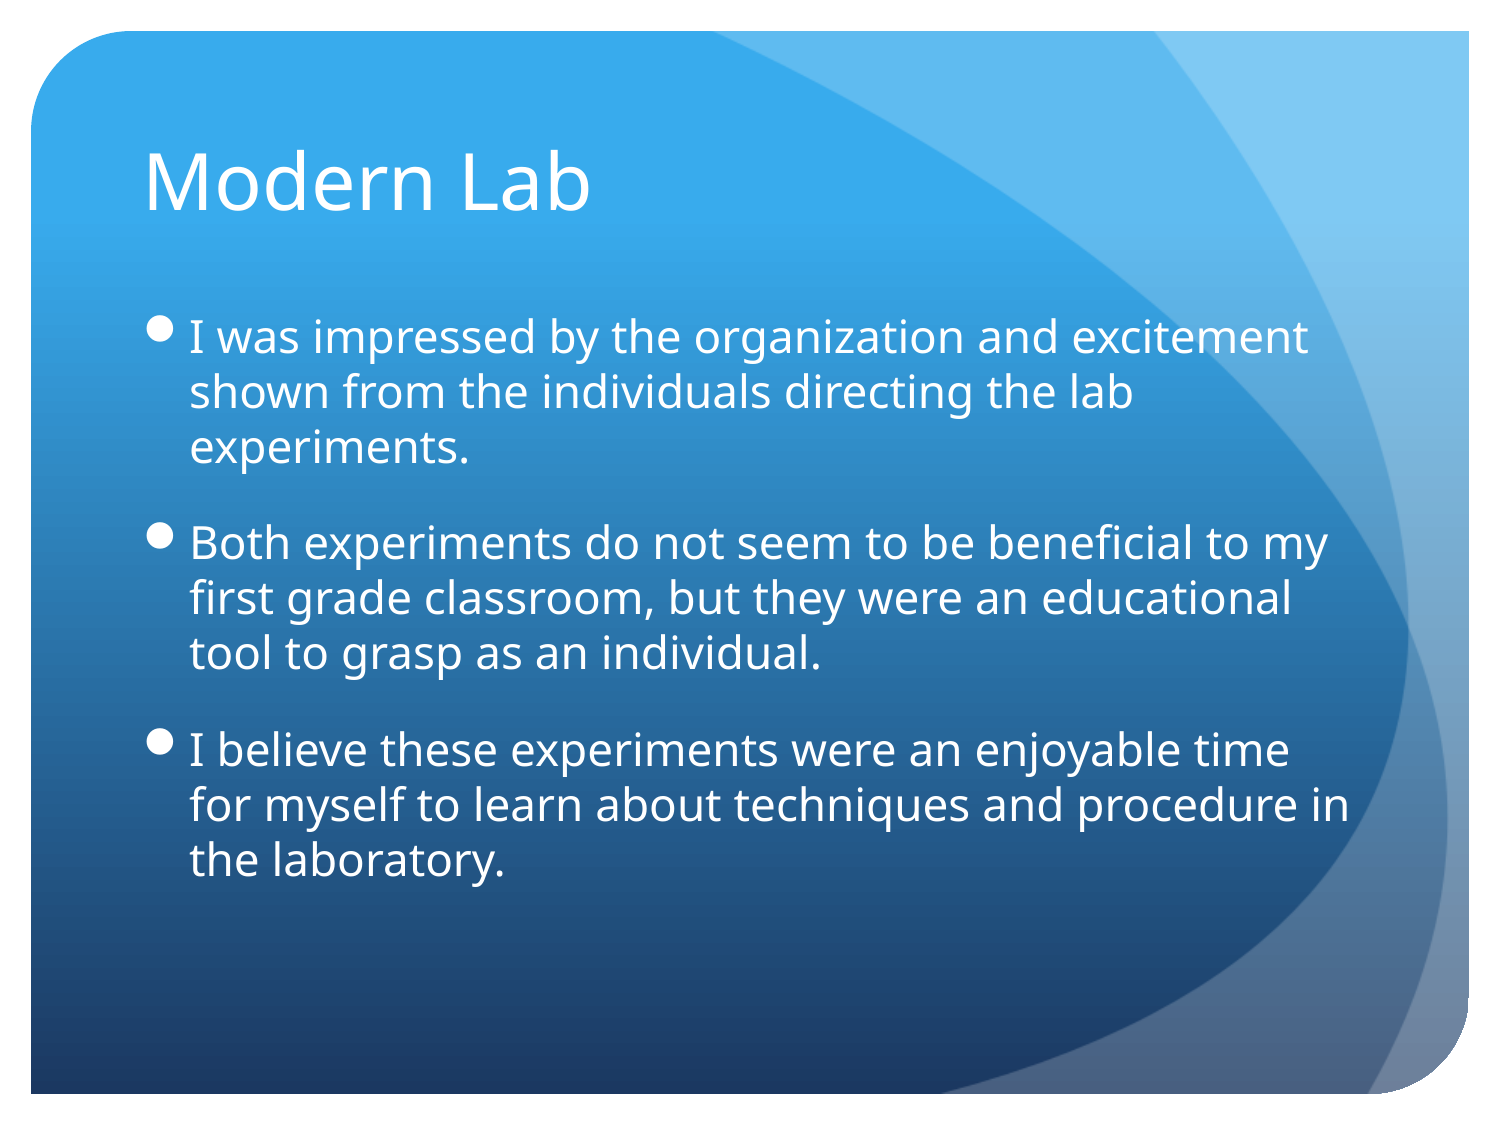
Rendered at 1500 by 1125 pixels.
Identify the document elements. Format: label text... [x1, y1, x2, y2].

list I was impressed by the organization and excitement shown from the individuals directing the lab experiments. Both experiments do not seem to be beneficial to my first grade classroom, but they were an educational tool to grasp as an individual. I believe these experiments were an enjoyable time for myself to learn about techniques and procedure in the laboratory. [127, 299, 1372, 991]
picture [24, 30, 1473, 1094]
title Modern Lab [127, 62, 1372, 234]
